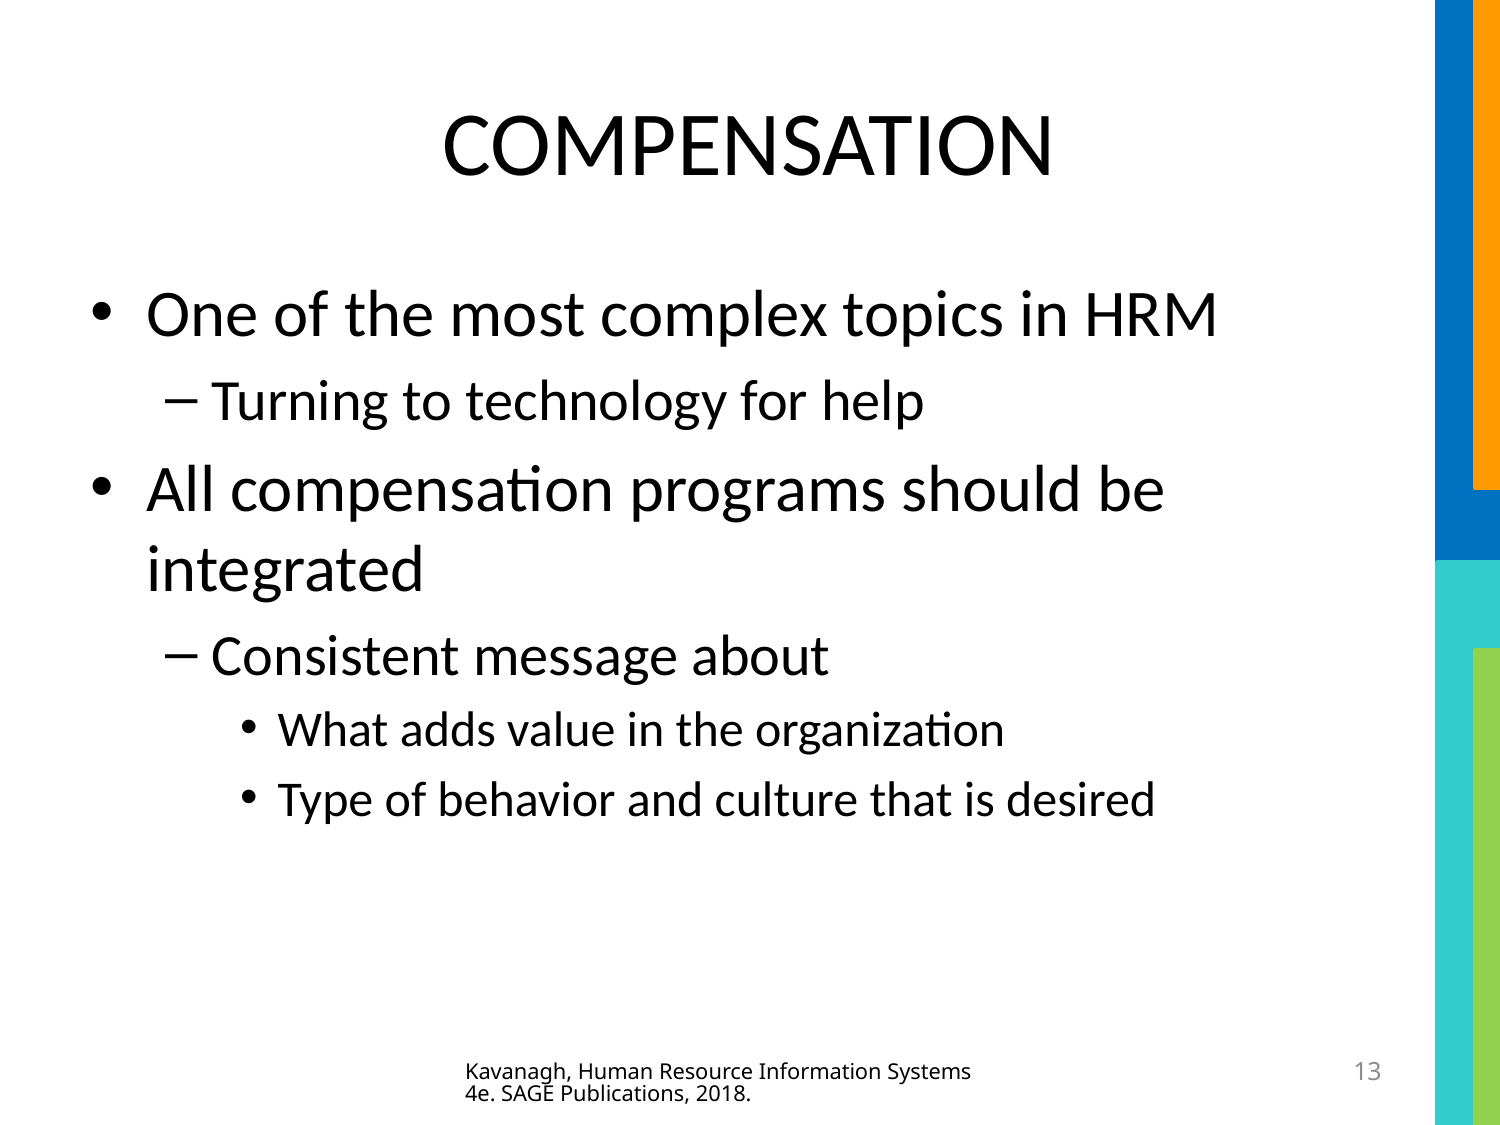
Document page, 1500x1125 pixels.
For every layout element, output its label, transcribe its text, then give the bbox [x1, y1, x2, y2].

footer Kavanagh, Human Resource Information Systems 4e. SAGE Publications, 2018. [450, 1042, 1004, 1103]
slide_number 13 [1059, 1042, 1397, 1103]
title COMPENSATION [75, 45, 1425, 233]
list One of the most complex topics in HRM Turning to technology for help All compensation programs should be integrated Consistent message about What adds value in the organization Type of behavior and culture that is desired [75, 262, 1425, 1005]
